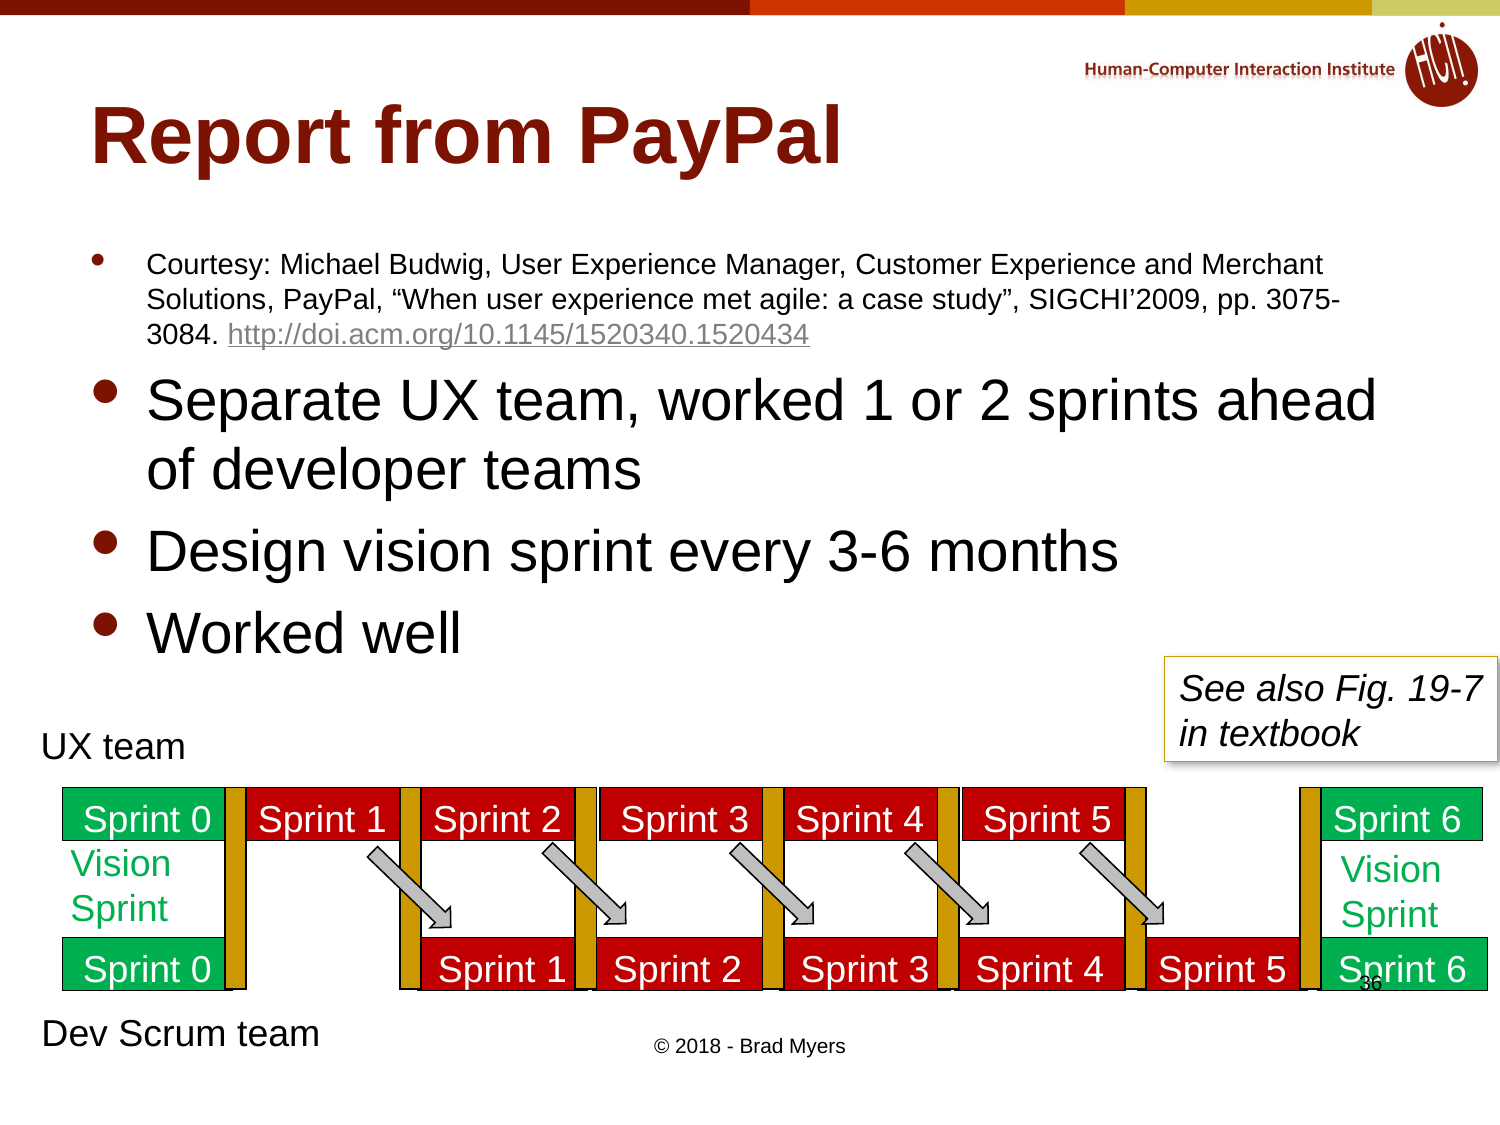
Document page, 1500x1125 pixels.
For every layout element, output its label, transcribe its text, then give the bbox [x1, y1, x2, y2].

text_box Sprint 1 [247, 787, 399, 841]
text_box Sprint 0 [62, 937, 233, 991]
text_box [729, 842, 814, 925]
text_box Sprint 2 [592, 962, 763, 991]
text_box Dev Scrum team [26, 1001, 336, 1062]
text_box Sprint 6 [1398, 937, 1488, 991]
text_box [399, 889, 422, 990]
text_box Sprint 4 [954, 962, 1099, 991]
text_box [937, 886, 959, 990]
text_box [904, 842, 989, 925]
text_box Vision Sprint [55, 831, 187, 937]
text_box [574, 885, 597, 990]
text_box Sprint 5 [962, 787, 1124, 841]
text_box Sprint 6 [1322, 787, 1483, 841]
text_box [574, 787, 597, 884]
text_box Vision Sprint [1325, 837, 1457, 943]
text_box [1124, 787, 1147, 896]
text_box [1079, 842, 1164, 925]
text_box [399, 787, 422, 888]
text_box [1299, 787, 1322, 990]
slide_number 36 [1099, 962, 1398, 1027]
text_box Sprint 0 [62, 787, 224, 841]
text_box Sprint 3 [779, 962, 950, 991]
list Courtesy: Michael Budwig, User Experience Manager, Customer Experience and Merchant Solutions, PayPal, “When user experience met agile: a case study”, SIGCHI’2009, pp. 3075-3084. http://doi.acm.org/10.1145/1520340.1520434 Separate UX team, worked 1 or 2 sprints ahead of developer teams Design vision sprint every 3-6 months Worked well [74, 237, 1426, 962]
text_box UX team [25, 714, 202, 775]
text_box Sprint 1 [417, 962, 588, 991]
text_box [762, 787, 784, 884]
text_box [542, 842, 626, 925]
text_box [937, 787, 959, 884]
title Report from PayPal [74, 19, 1313, 188]
text_box Sprint 2 [422, 787, 574, 841]
text_box [762, 886, 784, 990]
footer © 2018 - Brad Myers [512, 1024, 988, 1101]
text_box [224, 787, 247, 990]
text_box See also Fig. 19-7 in textbook [1164, 656, 1498, 762]
text_box [1124, 897, 1147, 990]
text_box Sprint 4 [784, 787, 937, 841]
text_box Sprint 3 [599, 787, 762, 841]
text_box [367, 846, 451, 928]
picture [1313, 22, 1478, 107]
